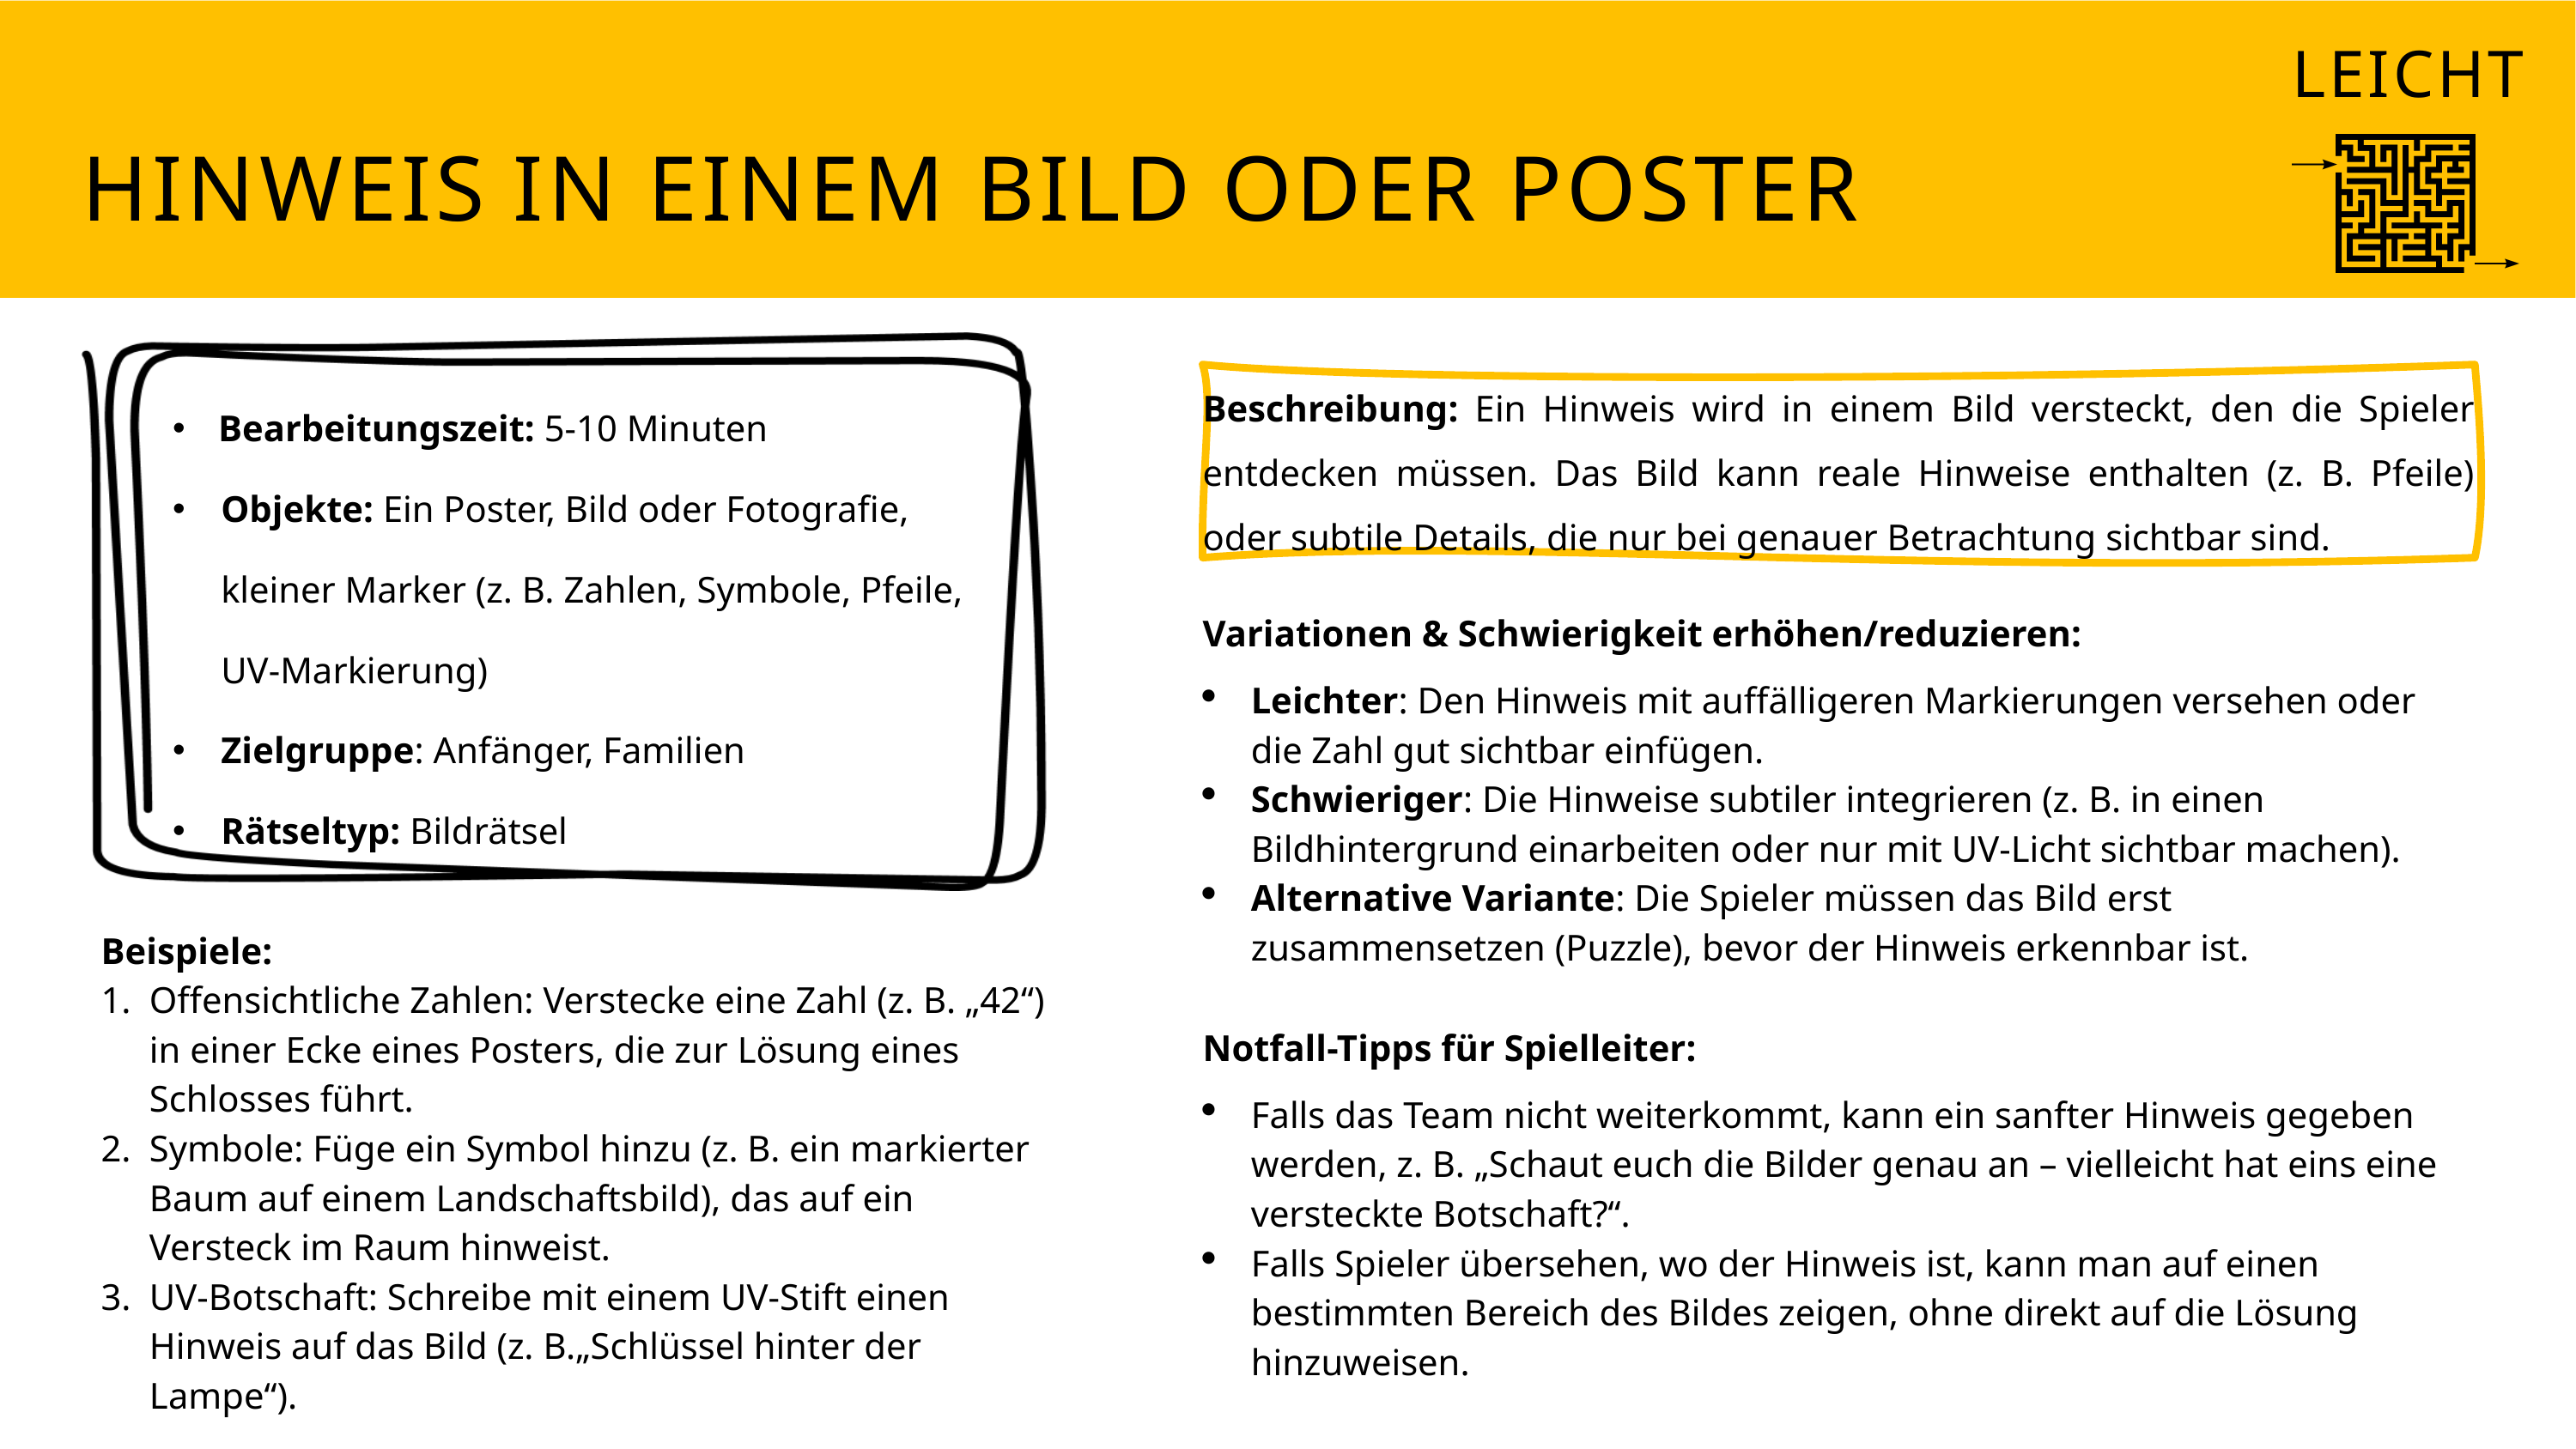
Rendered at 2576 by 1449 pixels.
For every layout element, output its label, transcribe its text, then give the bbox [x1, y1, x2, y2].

text_box LEICHT [2292, 39, 2570, 111]
text_box [0, 0, 2576, 300]
text_box [82, 332, 1048, 891]
text_box Variationen & Schwierigkeit erhöhen/reduzieren: Leichter: Den Hinweis mit auffälligeren Markierungen versehen oder die Zahl gut sichtbar einfügen. Schwieriger: Die Hinweise subtiler integrieren (z. B. in einen Bildhintergrund einarbeiten oder nur mit UV-Licht sichtbar machen). Alternative Variante: Die Spieler müssen das Bild erst zusammensetzen (Puzzle), bevor der Hinweis erkennbar ist. [1202, 604, 2476, 968]
text_box Bearbeitungszeit: 5-10 Minuten Objekte: Ein Poster, Bild oder Fotografie, kleiner Marker (z. B. Zahlen, Symbole, Pfeile, UV-Markierung) Zielgruppe: Anfänger, Familien Rätseltyp: Bildrätsel [126, 368, 981, 932]
text_box Beispiele: Offensichtliche Zahlen: Verstecke eine Zahl (z. B. „42“) in einer Ecke eines Posters, die zur Lösung eines Schlosses führt. Symbole: Füge ein Symbol hinzu (z. B. ein markierter Baum auf einem Landschaftsbild), das auf ein Versteck im Raum hinweist. UV-Botschaft: Schreibe mit einem UV-Stift einen Hinweis auf das Bild (z. B.„Schlüssel hinter der Lampe“). [100, 906, 1049, 1416]
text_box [2292, 133, 2520, 274]
text_box HINWEIS IN EINEM BILD ODER POSTER [82, 115, 2071, 239]
text_box Notfall-Tipps für Spielleiter: Falls das Team nicht weiterkommt, kann ein sanfter Hinweis gegeben werden, z. B. „Schaut euch die Bilder genau an – vielleicht hat eins eine versteckte Botschaft?“. Falls Spieler übersehen, wo der Hinweis ist, kann man auf einen bestimmten Bereich des Bildes zeigen, ohne direkt auf die Lösung hinzuweisen. [1202, 1018, 2476, 1383]
text_box Beschreibung: Ein Hinweis wird in einem Bild versteckt, den die Spieler entdecken müssen. Das Bild kann reale Hinweise enthalten (z. B. Pfeile) oder subtile Details, die nur bei genauer Betrachtung sichtbar sind. [1202, 364, 2482, 563]
